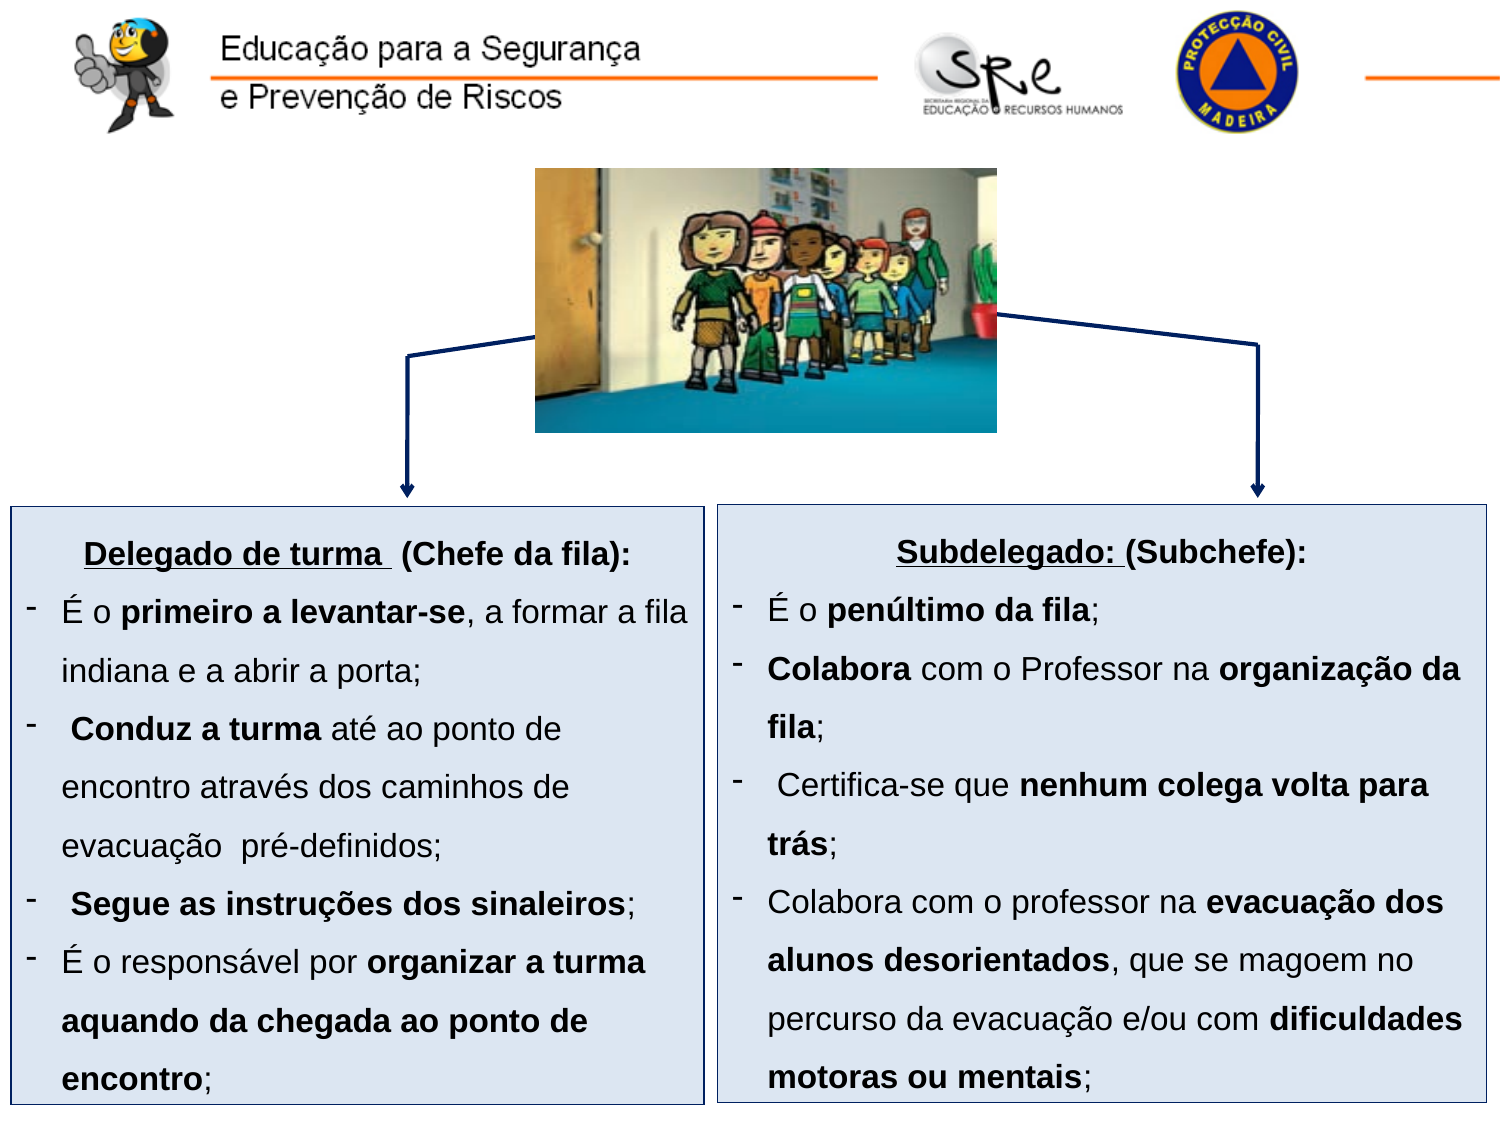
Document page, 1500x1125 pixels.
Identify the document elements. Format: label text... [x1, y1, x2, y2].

text_box Subdelegado: (Subchefe): É o penúltimo da fila; Colabora com o Professor na organização da fila; Certifica-se que nenhum colega volta para trás; Colabora com o professor na evacuação dos alunos desorientados, que se magoem no percurso da evacuação e/ou com dificuldades motoras ou mentais; [717, 504, 1487, 1103]
text_box Delegado de turma (Chefe da fila): É o primeiro a levantar-se, a formar a fila indiana e a abrir a porta; Conduz a turma até ao ponto de encontro através dos caminhos de evacuação pré-definidos; Segue as instruções dos sinaleiros; É o responsável por organizar a turma aquando da chegada ao ponto de encontro; [11, 506, 705, 1105]
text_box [1001, 308, 1259, 346]
picture [0, 0, 1500, 1125]
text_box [407, 320, 530, 357]
